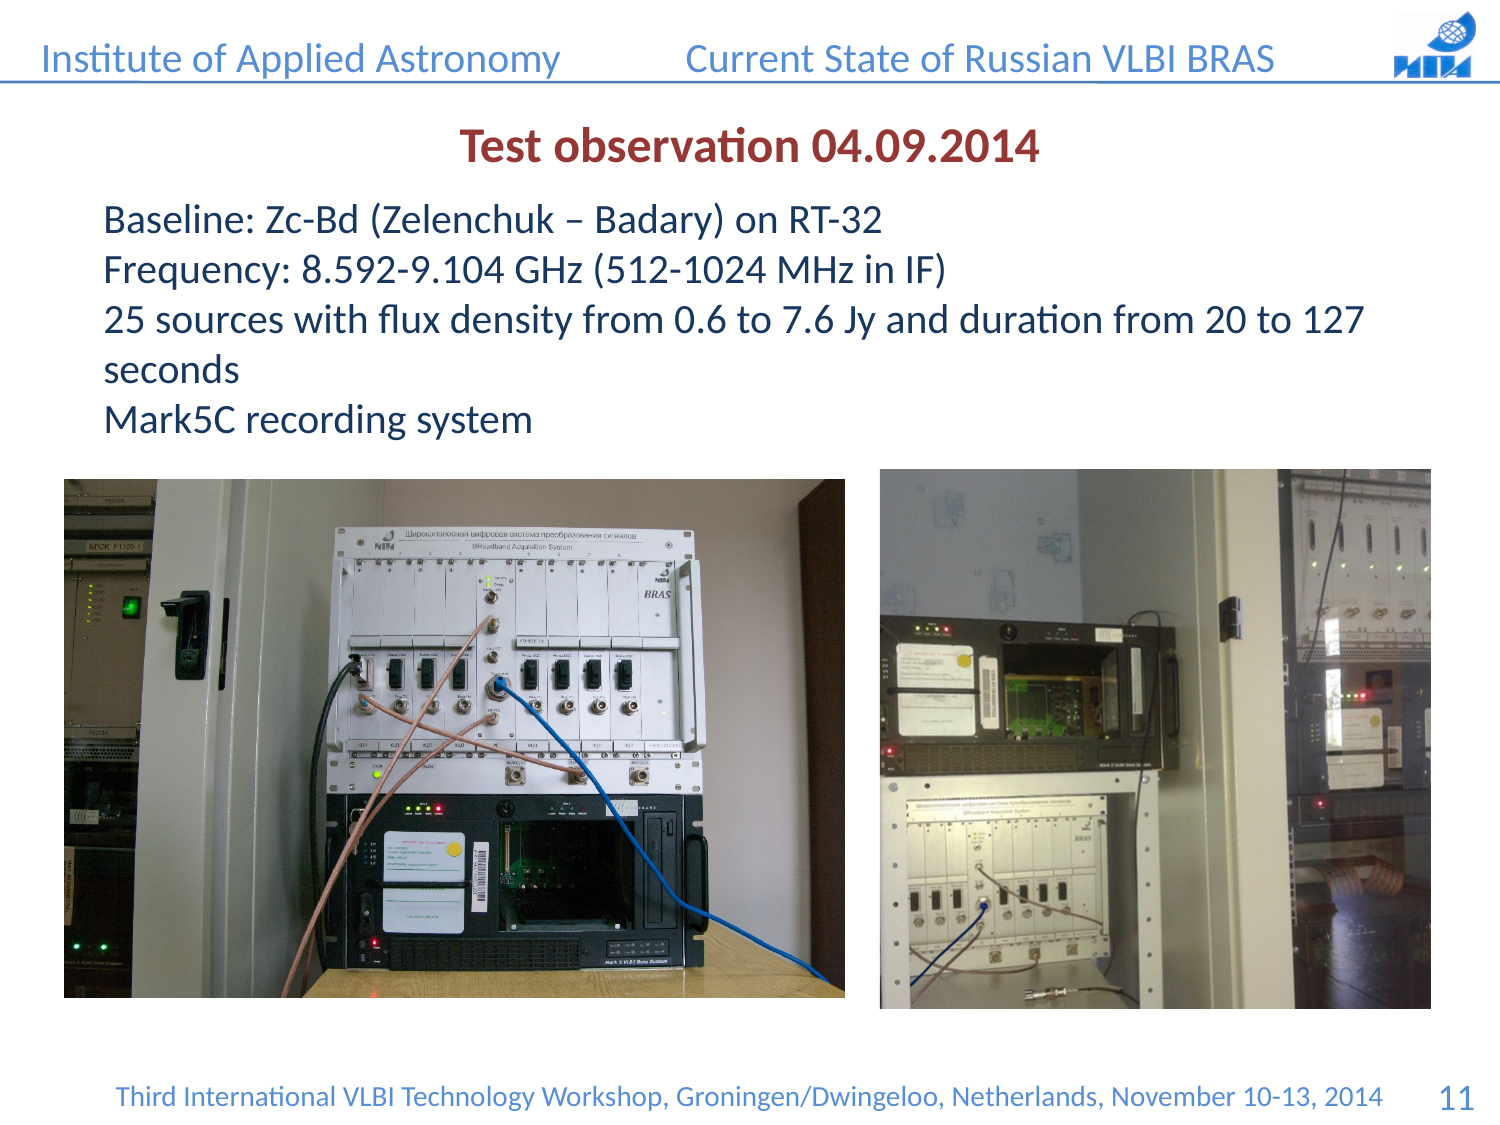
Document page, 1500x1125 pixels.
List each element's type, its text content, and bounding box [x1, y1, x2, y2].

picture [64, 479, 846, 999]
text_box Baseline: Zc-Bd (Zelenchuk – Badary) on RT-32 Frequency: 8.592-9.104 GHz (512-1024 MHz in IF) 25 sources with flux density from 0.6 to 7.6 Jy and duration from 20 to 127 seconds Mark5C recording system [88, 184, 1471, 450]
picture [1394, 11, 1476, 78]
picture [879, 469, 1432, 1009]
text_box Test observation 04.09.2014 [0, 105, 1500, 181]
